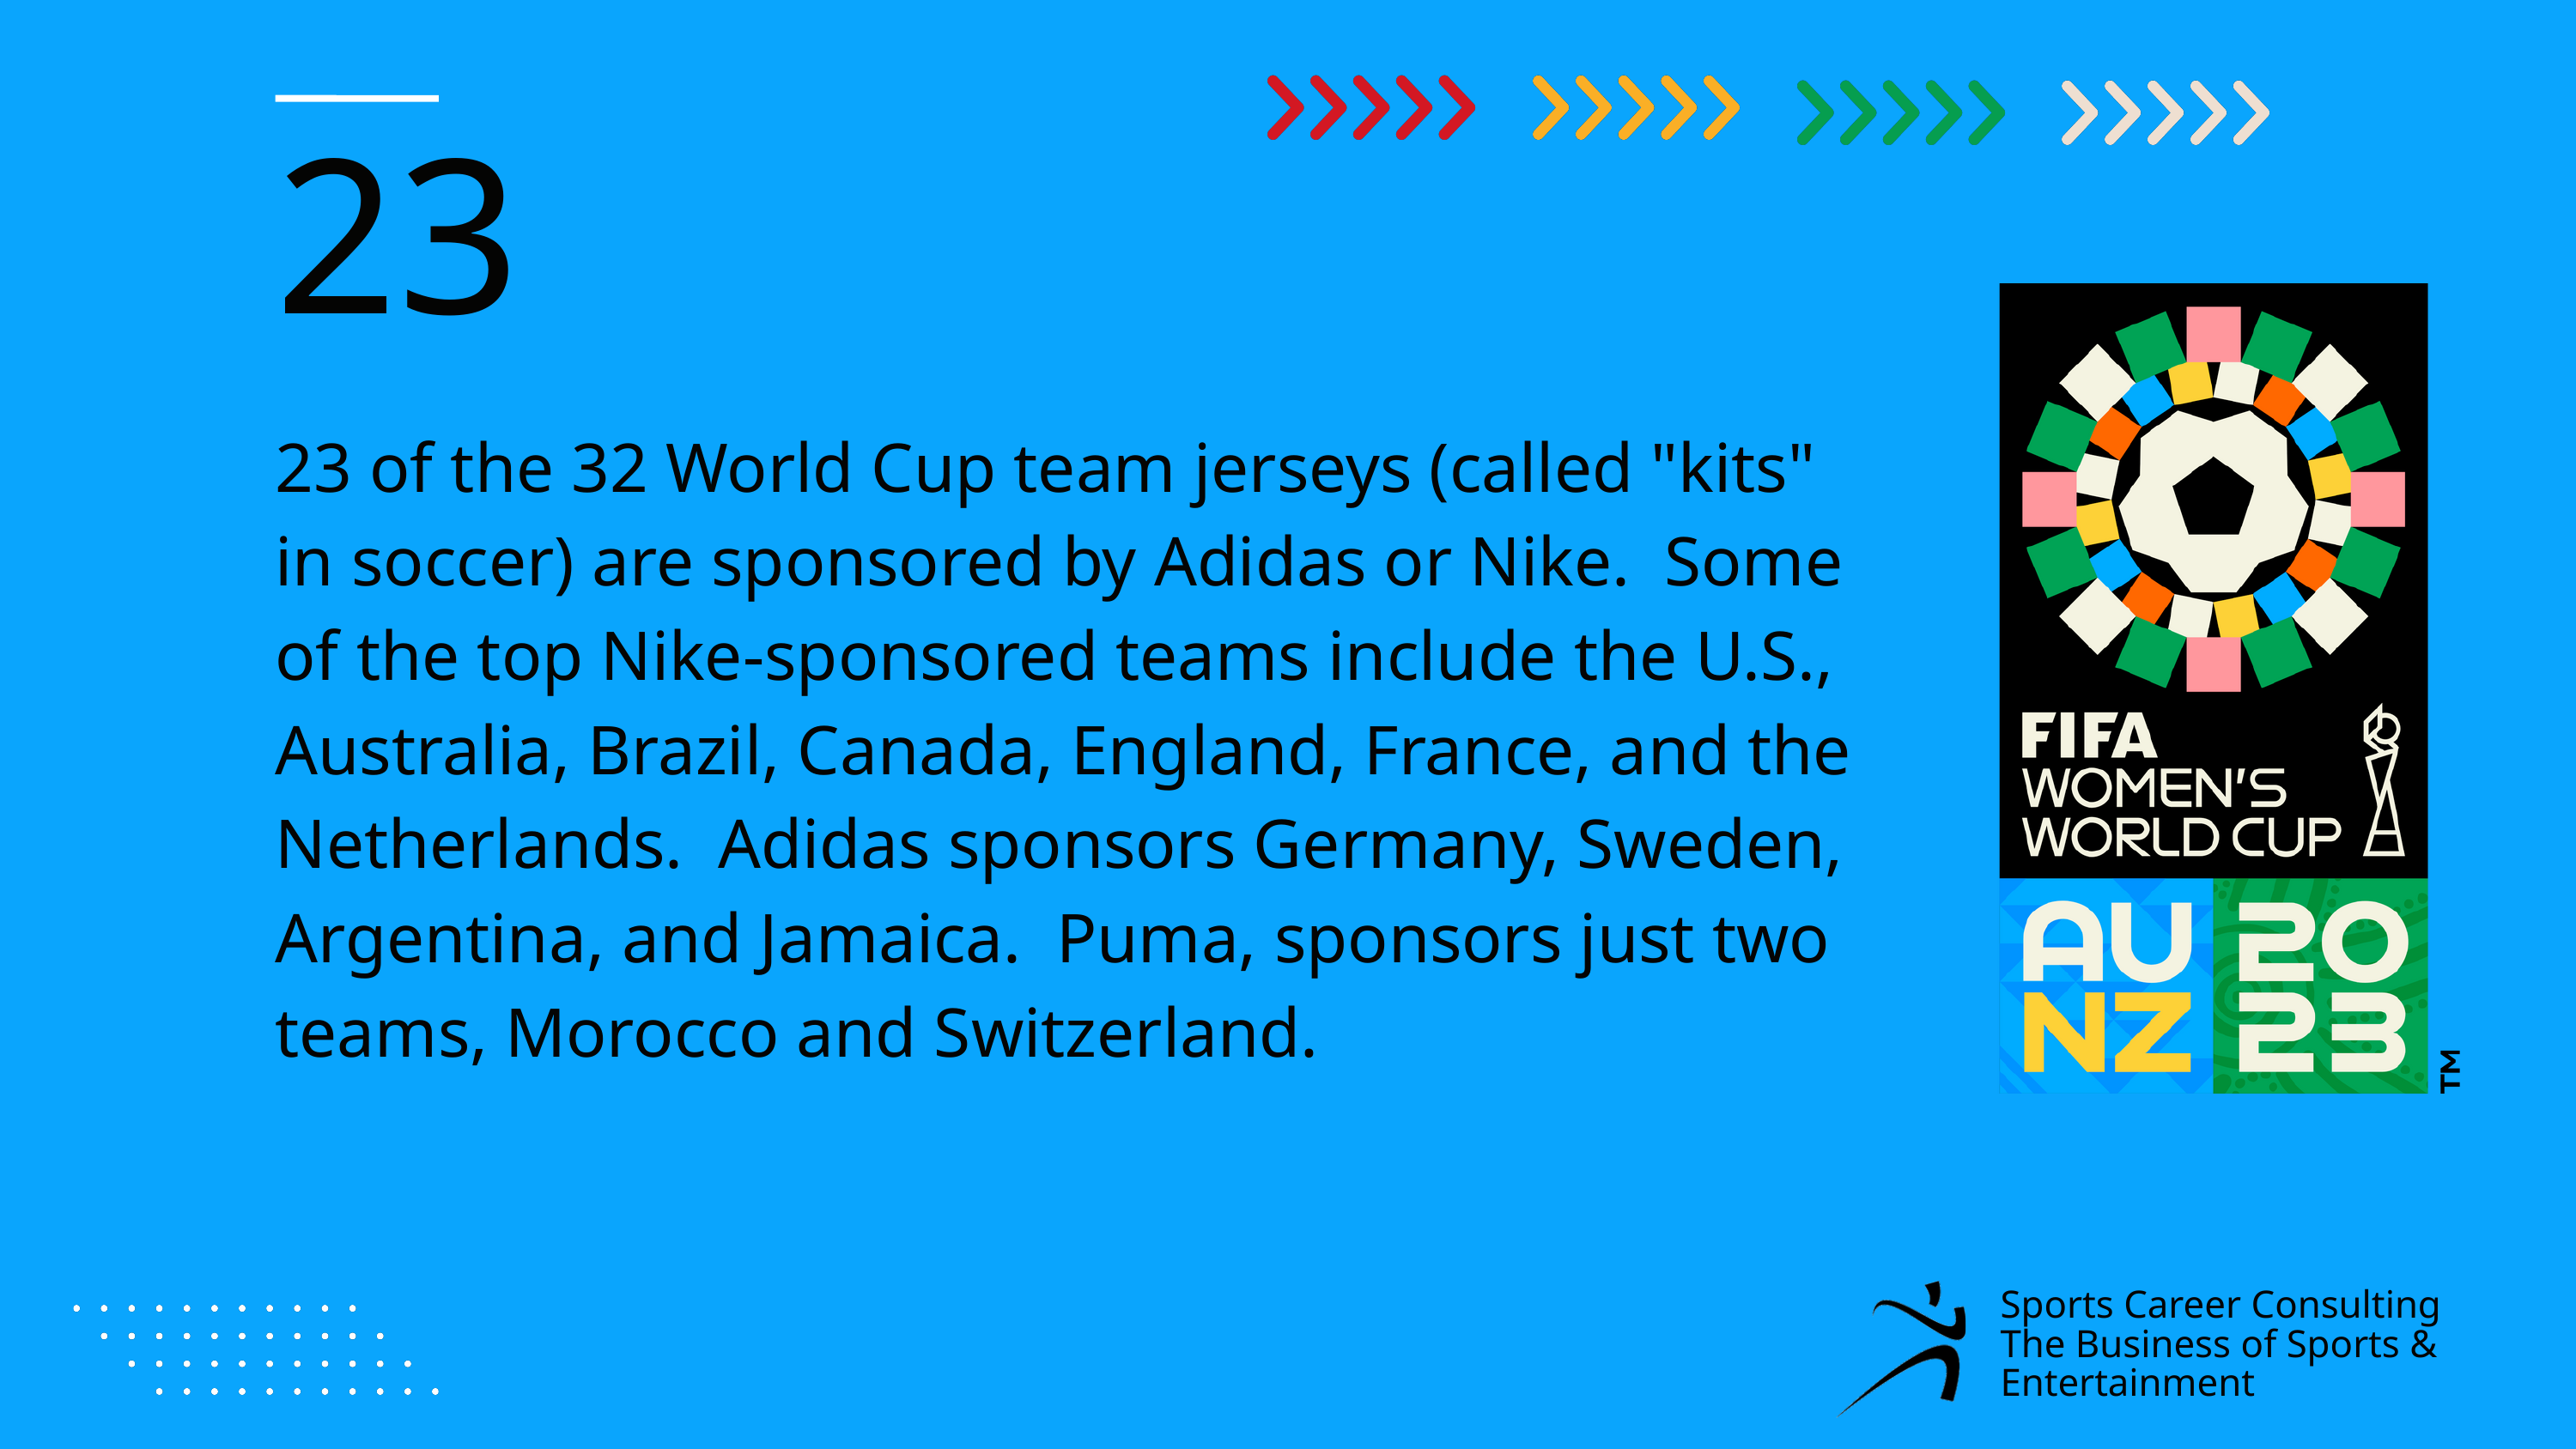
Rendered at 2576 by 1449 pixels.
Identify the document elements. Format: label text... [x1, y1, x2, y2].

text_box 23 of the 32 World Cup team jerseys (called "kits" in soccer) are sponsored by Adidas or Nike. Some of the top Nike-sponsored teams include the U.S., Australia, Brazil, Canada, England, France, and the Netherlands. Adidas sponsors Germany, Sweden, Argentina, and Jamaica. Puma, sponsors just two teams, Morocco and Switzerland. [275, 411, 1880, 1070]
text_box [1796, 80, 2006, 145]
text_box [1531, 75, 1741, 140]
text_box [1965, 283, 2460, 1094]
text_box [73, 1305, 439, 1395]
text_box [1836, 1281, 1966, 1418]
text_box Sports Career Consulting The Business of Sports & Entertainment [2000, 1286, 2508, 1404]
text_box [1267, 75, 1476, 140]
text_box [2061, 80, 2270, 145]
text_box 23 [275, 120, 1273, 357]
